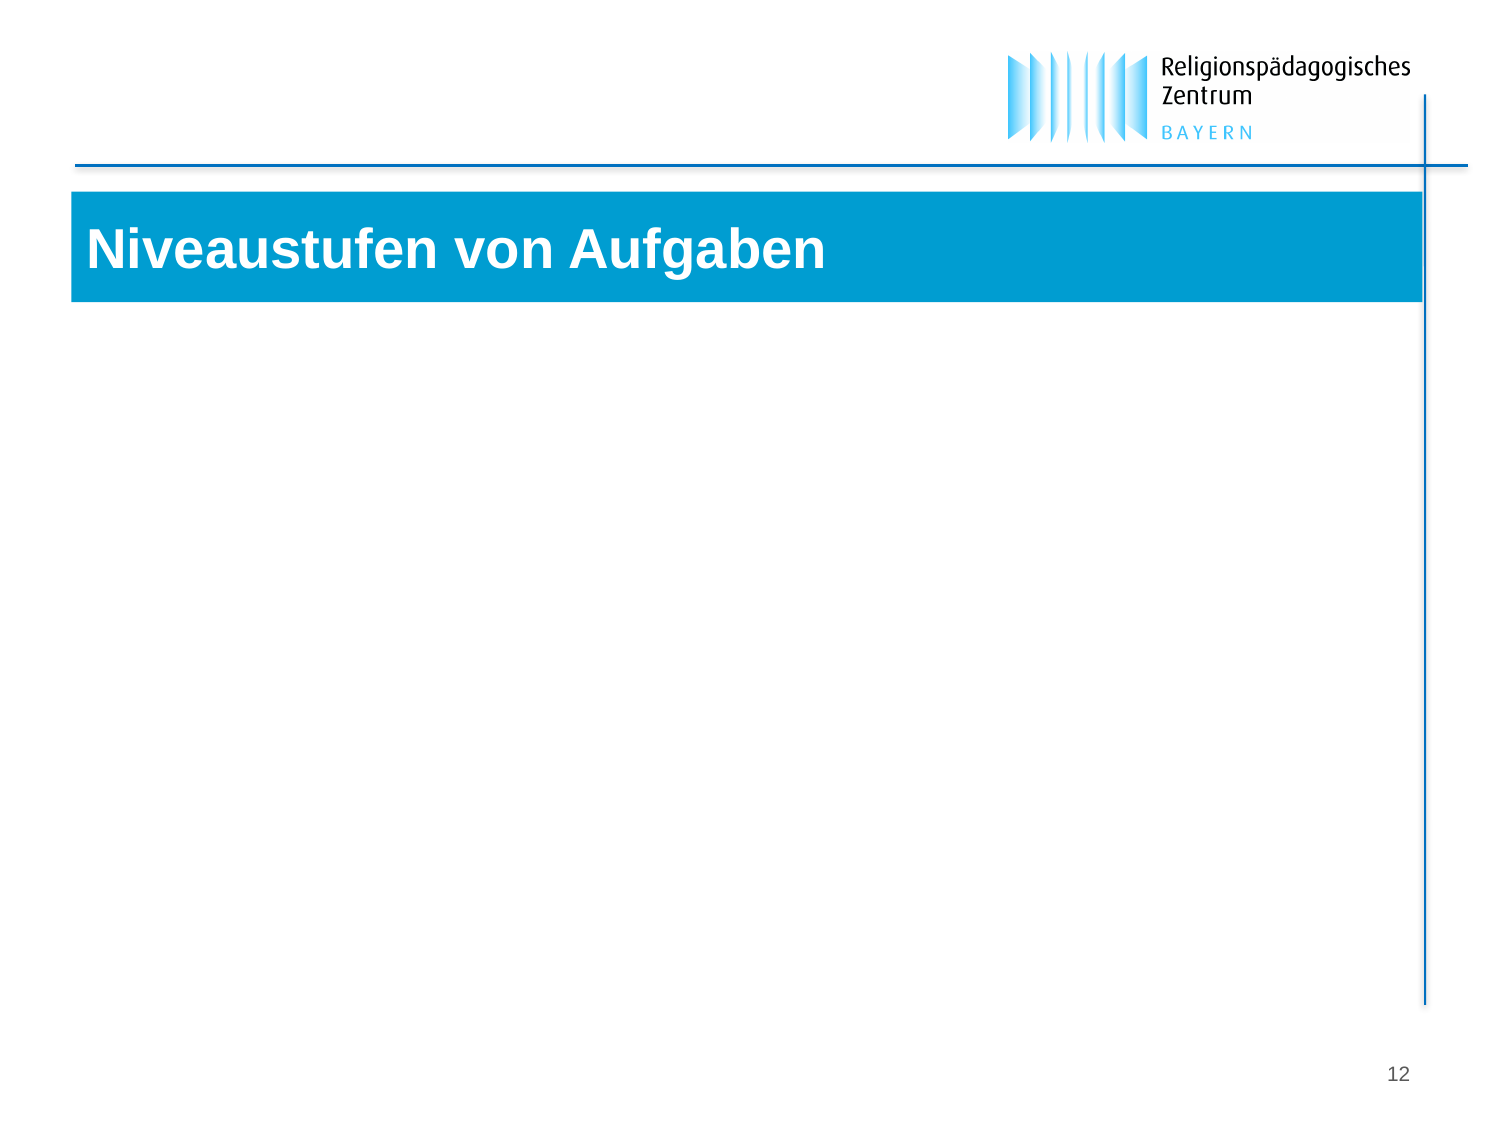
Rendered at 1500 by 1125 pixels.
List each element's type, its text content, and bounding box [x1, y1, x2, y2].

picture [1008, 51, 1410, 143]
list Niveaustufen von Aufgaben [71, 191, 1423, 303]
slide_number 12 [1074, 1042, 1425, 1103]
